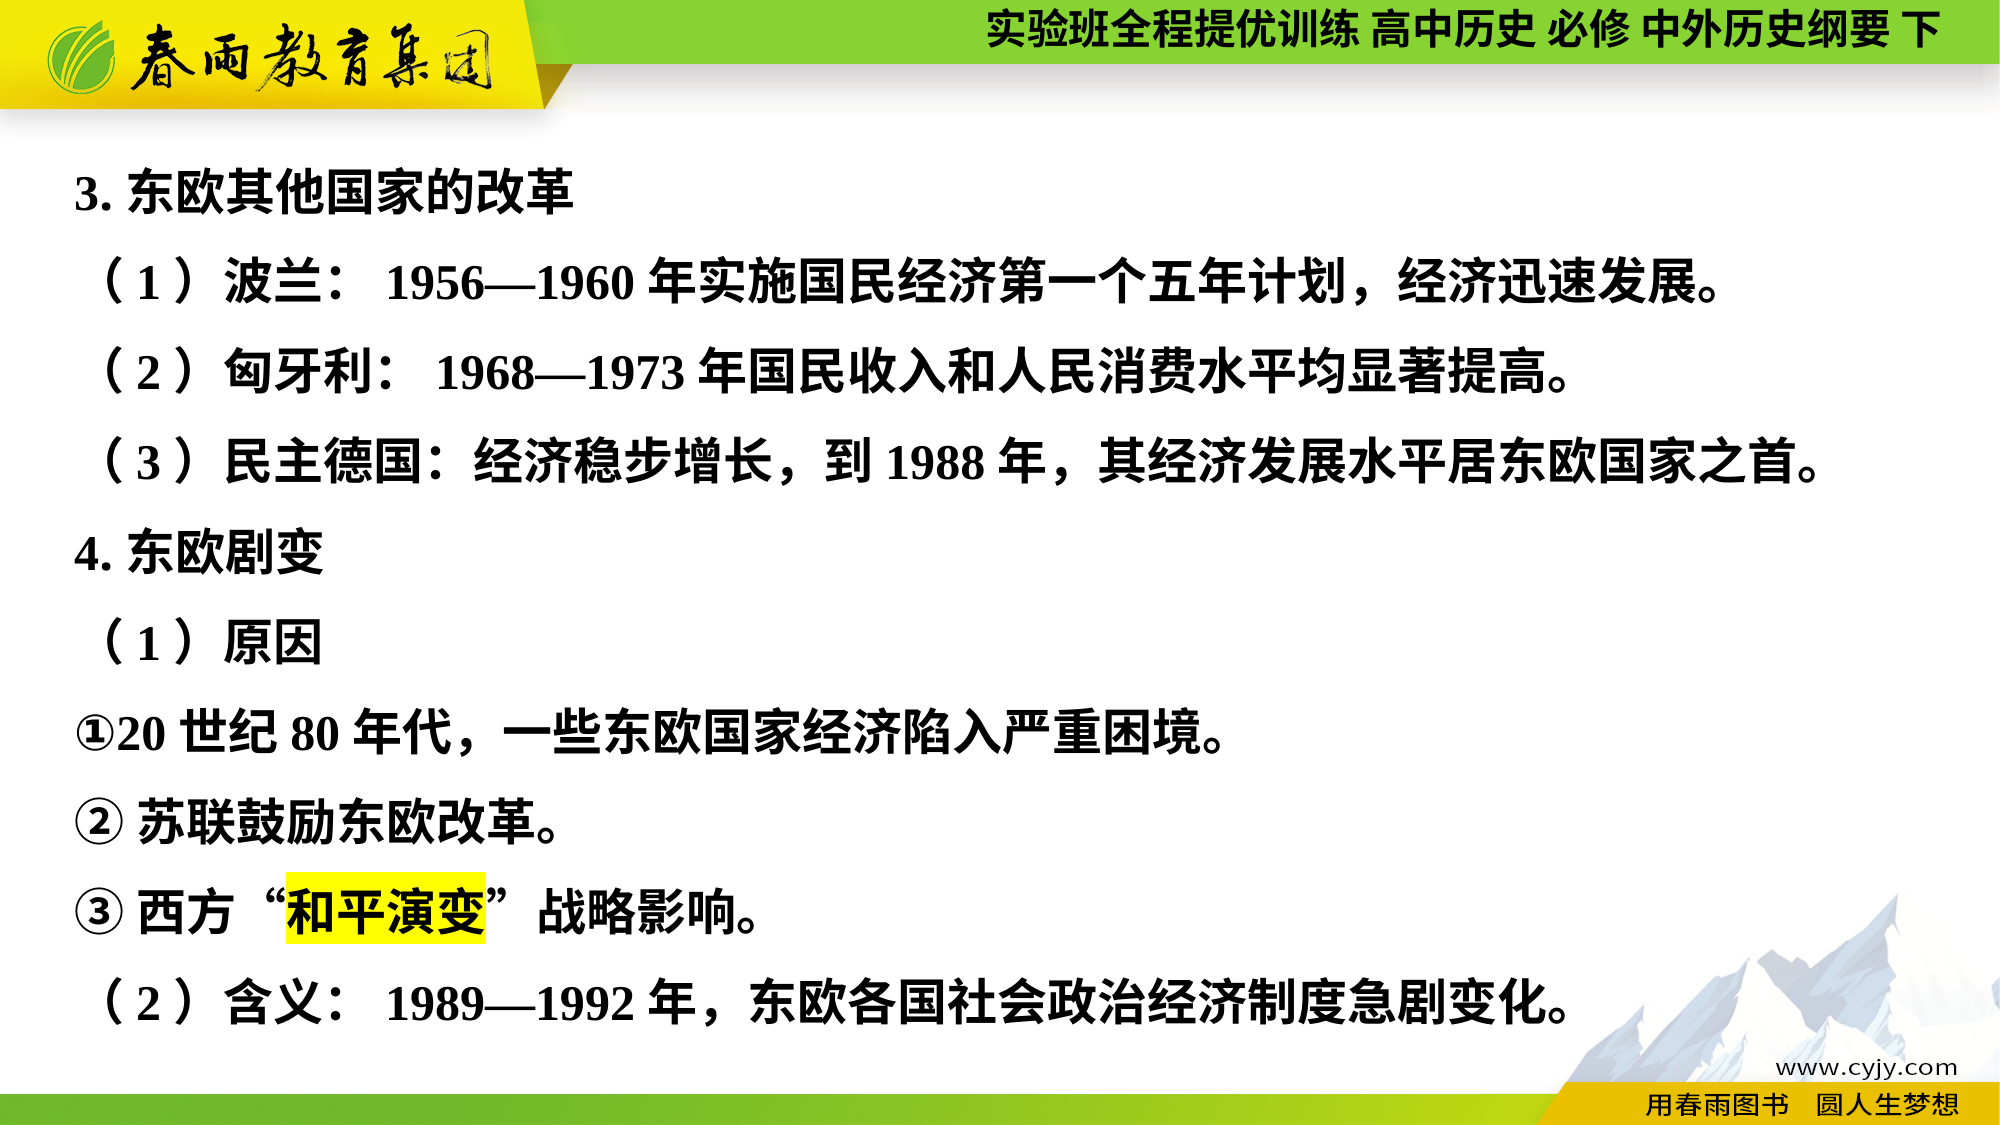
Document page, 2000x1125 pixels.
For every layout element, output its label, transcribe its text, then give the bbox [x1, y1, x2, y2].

picture [0, 0, 2000, 1125]
list 3.东欧其他国家的改革 （1）波兰：1956—1960年实施国民经济第一个五年计划，经济迅速发展。 （2）匈牙利：1968—1973年国民收入和人民消费水平均显著提高。 （3）民主德国：经济稳步增长，到1988年，其经济发展水平居东欧国家之首。 4.东欧剧变 （1）原因 ①20世纪80年代，一些东欧国家经济陷入严重困境。 ②苏联鼓励东欧改革。 ③西方“和平演变”战略影响。 （2）含义：1989—1992年，东欧各国社会政治经济制度急剧变化。 [59, 122, 1944, 1035]
